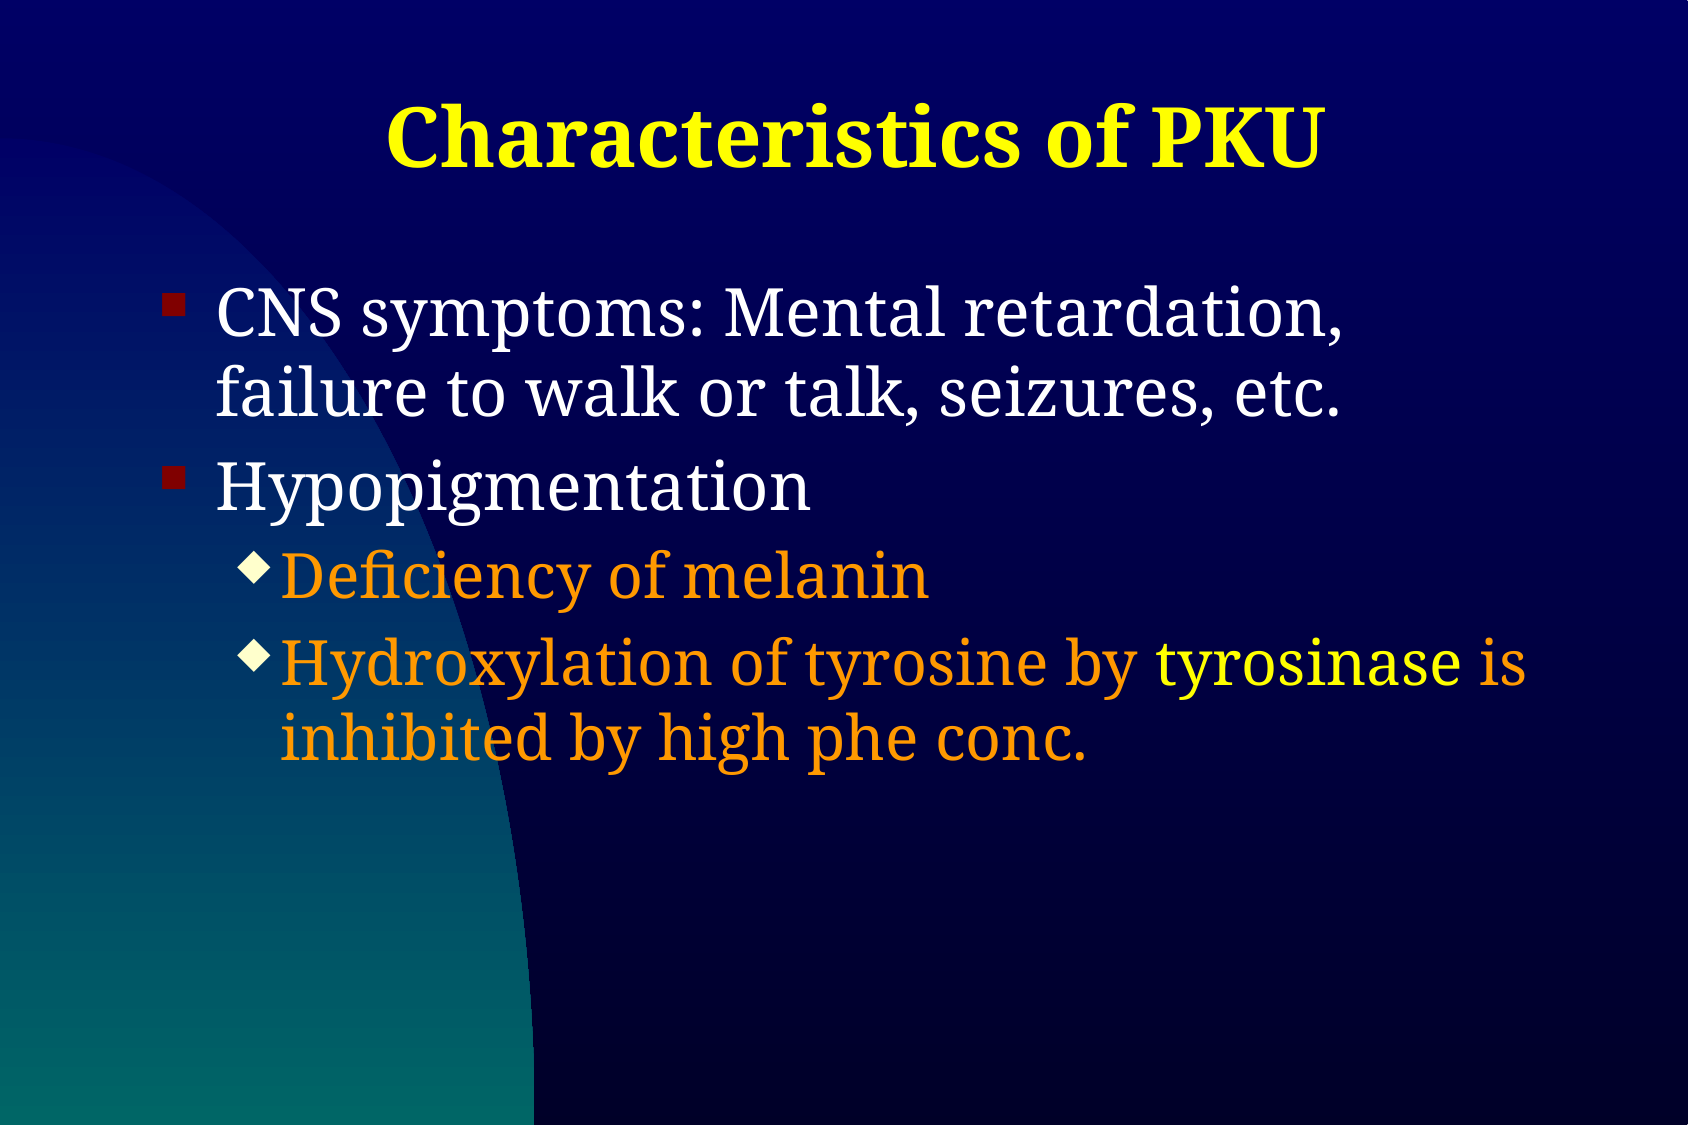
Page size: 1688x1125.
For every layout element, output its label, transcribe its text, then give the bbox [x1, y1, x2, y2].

list CNS symptoms: Mental retardation, failure to walk or talk, seizures, etc. Hypopigmentation Deficiency of melanin Hydroxylation of tyrosine by tyrosinase is inhibited by high phe conc. [143, 262, 1575, 950]
title Characteristics of PKU [181, 87, 1532, 205]
